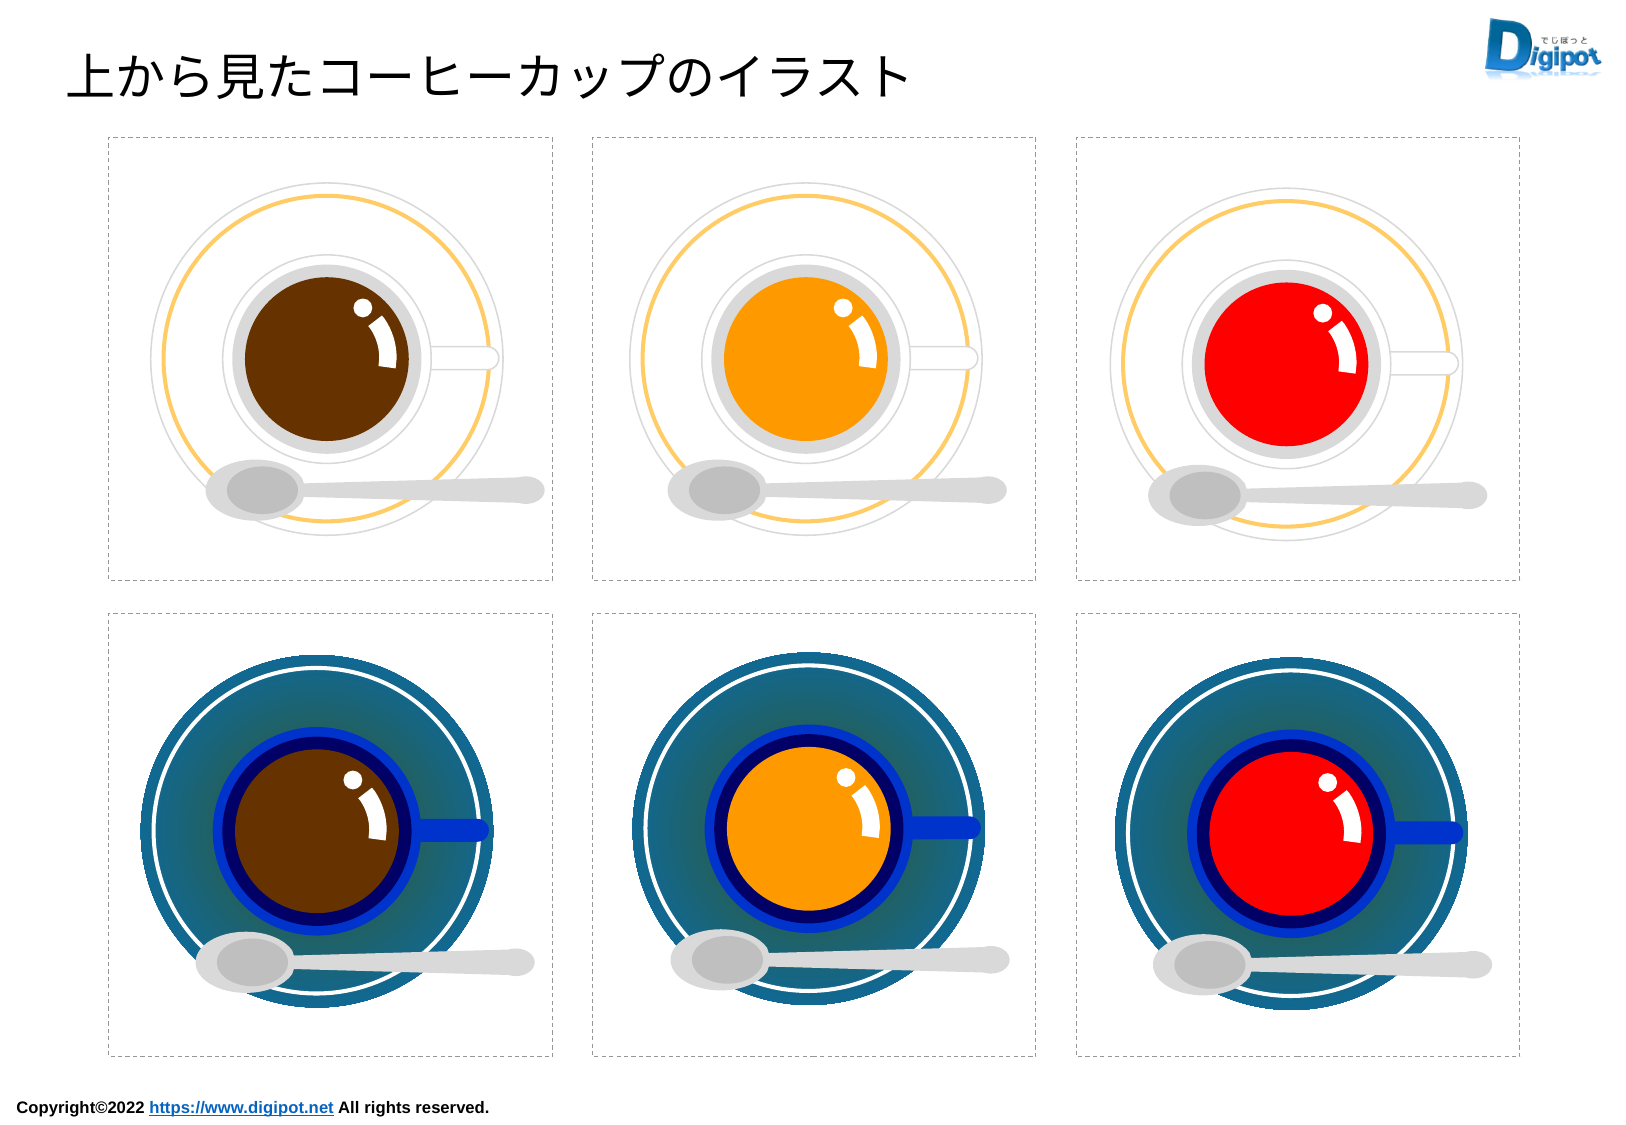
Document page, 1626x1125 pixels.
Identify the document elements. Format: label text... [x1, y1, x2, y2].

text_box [1115, 657, 1493, 1010]
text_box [1110, 188, 1488, 541]
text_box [629, 182, 1007, 536]
picture [1485, 18, 1602, 82]
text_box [140, 655, 535, 1008]
text_box 上から見たコーヒーカップのイラスト [50, 38, 929, 113]
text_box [632, 652, 1010, 1005]
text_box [150, 182, 545, 536]
